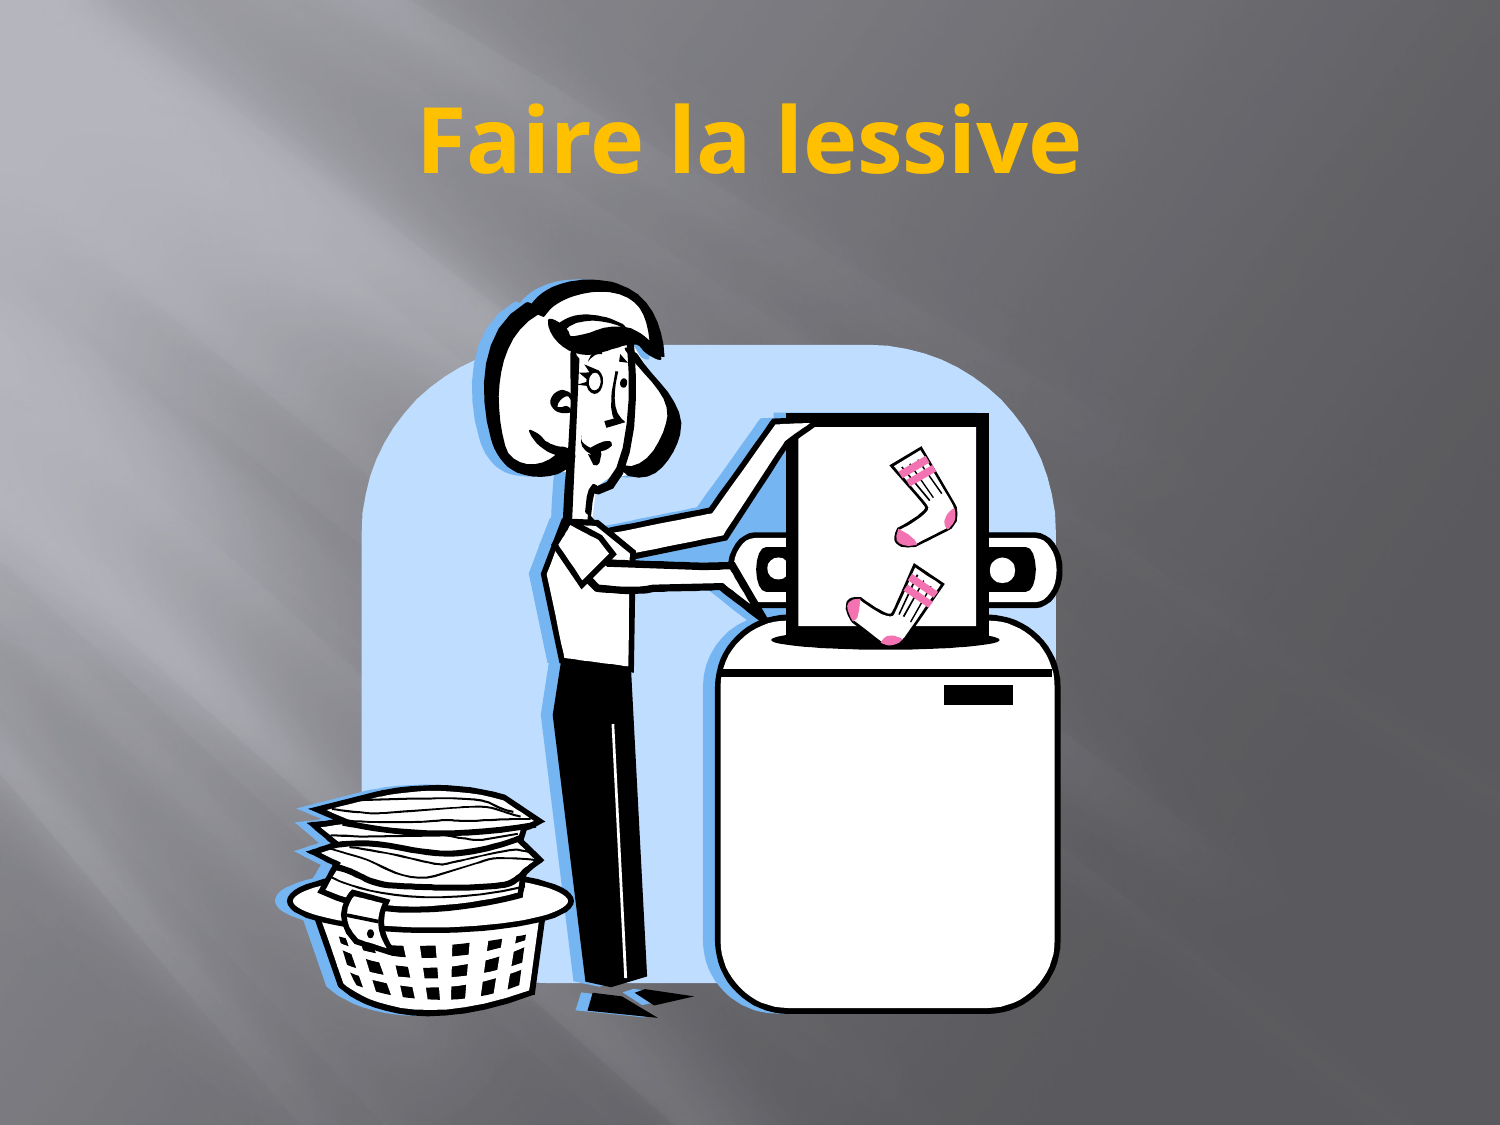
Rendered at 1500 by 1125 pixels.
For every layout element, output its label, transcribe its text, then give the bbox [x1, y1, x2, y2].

picture [274, 274, 1063, 1046]
text_box Faire la lessive [299, 74, 1200, 200]
